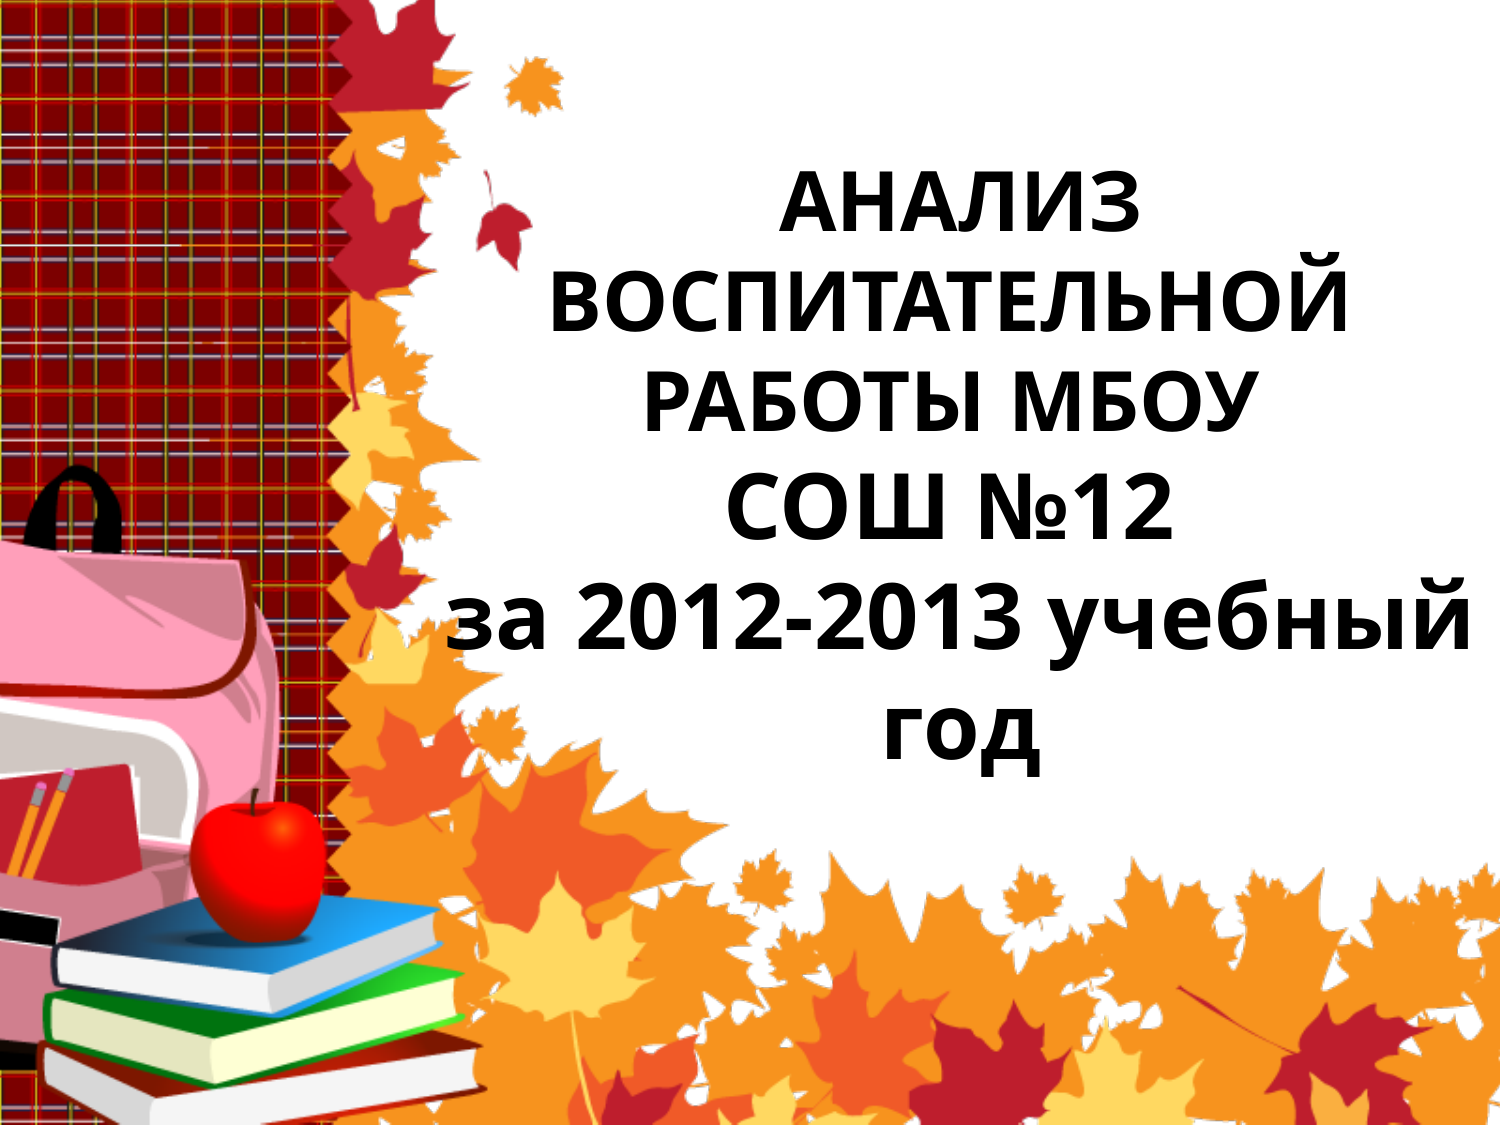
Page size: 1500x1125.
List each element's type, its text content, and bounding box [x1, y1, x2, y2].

picture [0, 0, 1500, 1125]
title АНАЛИЗ ВОСПИТАТЕЛЬНОЙ РАБОТЫ МБОУ СОШ №12 за 2012-2013 учебный год [421, 82, 1500, 844]
